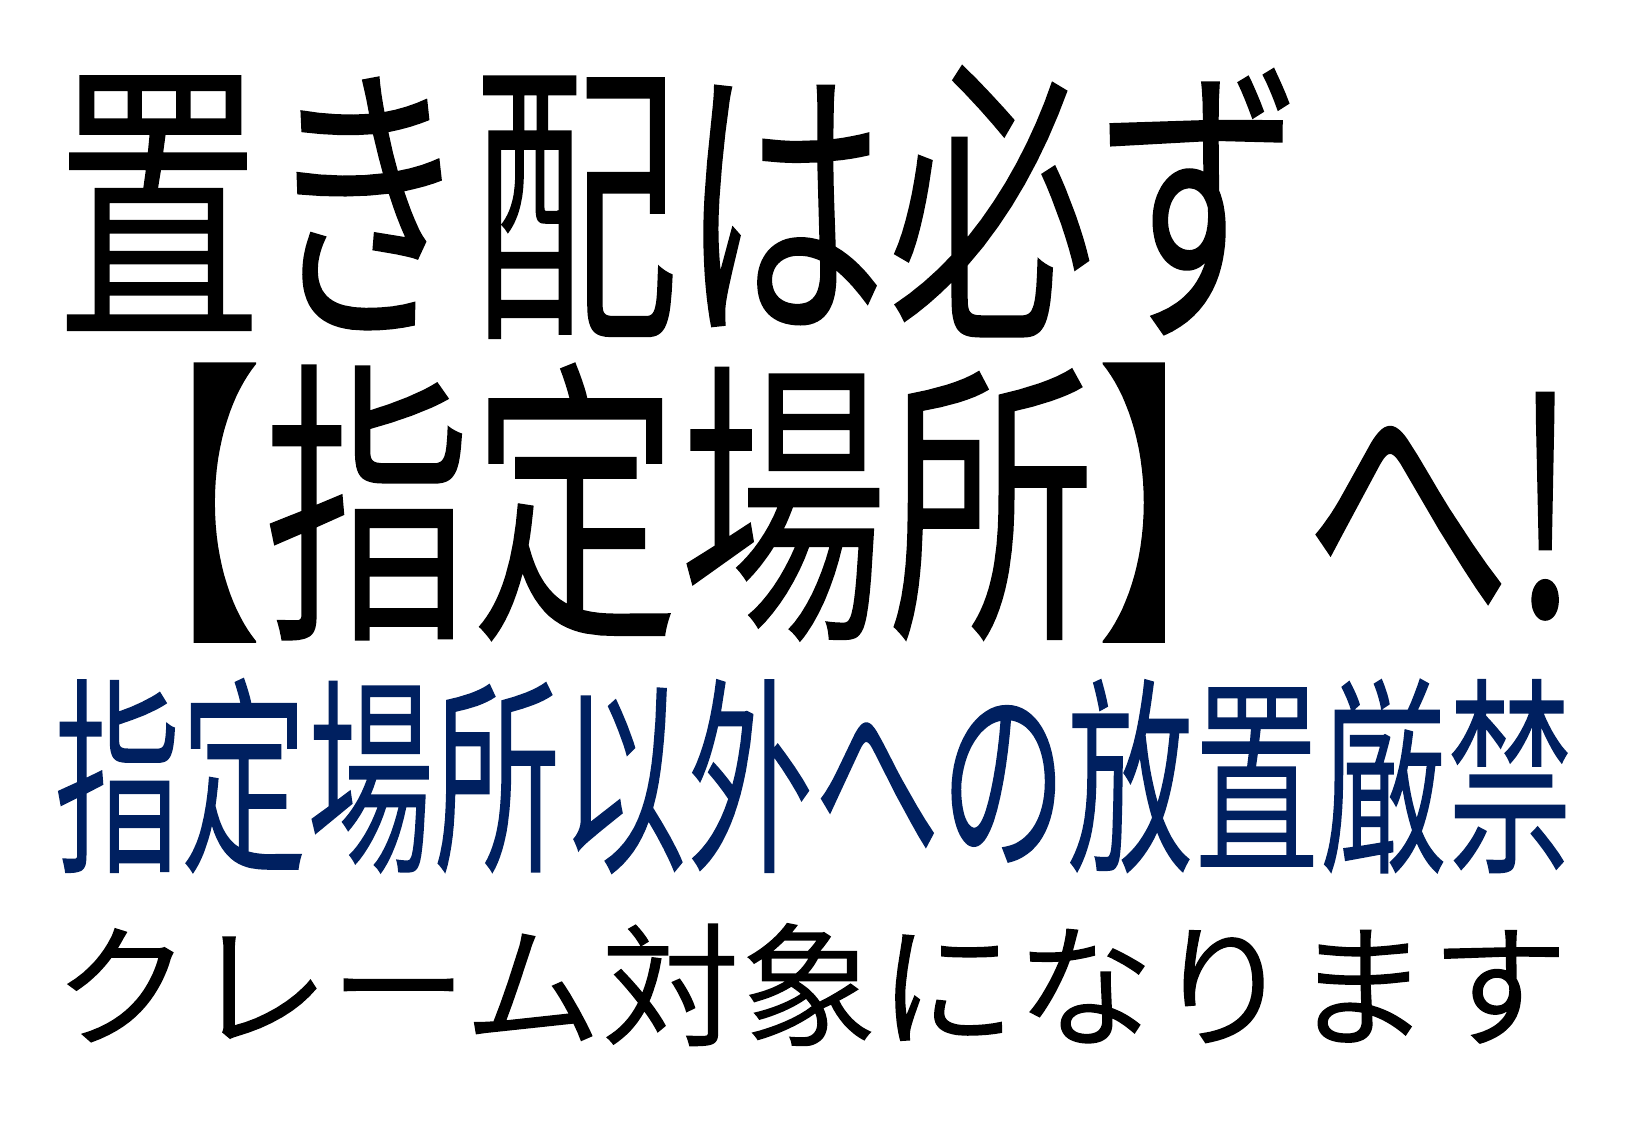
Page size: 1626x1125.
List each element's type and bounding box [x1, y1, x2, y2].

text_box [57, 64, 1569, 1047]
